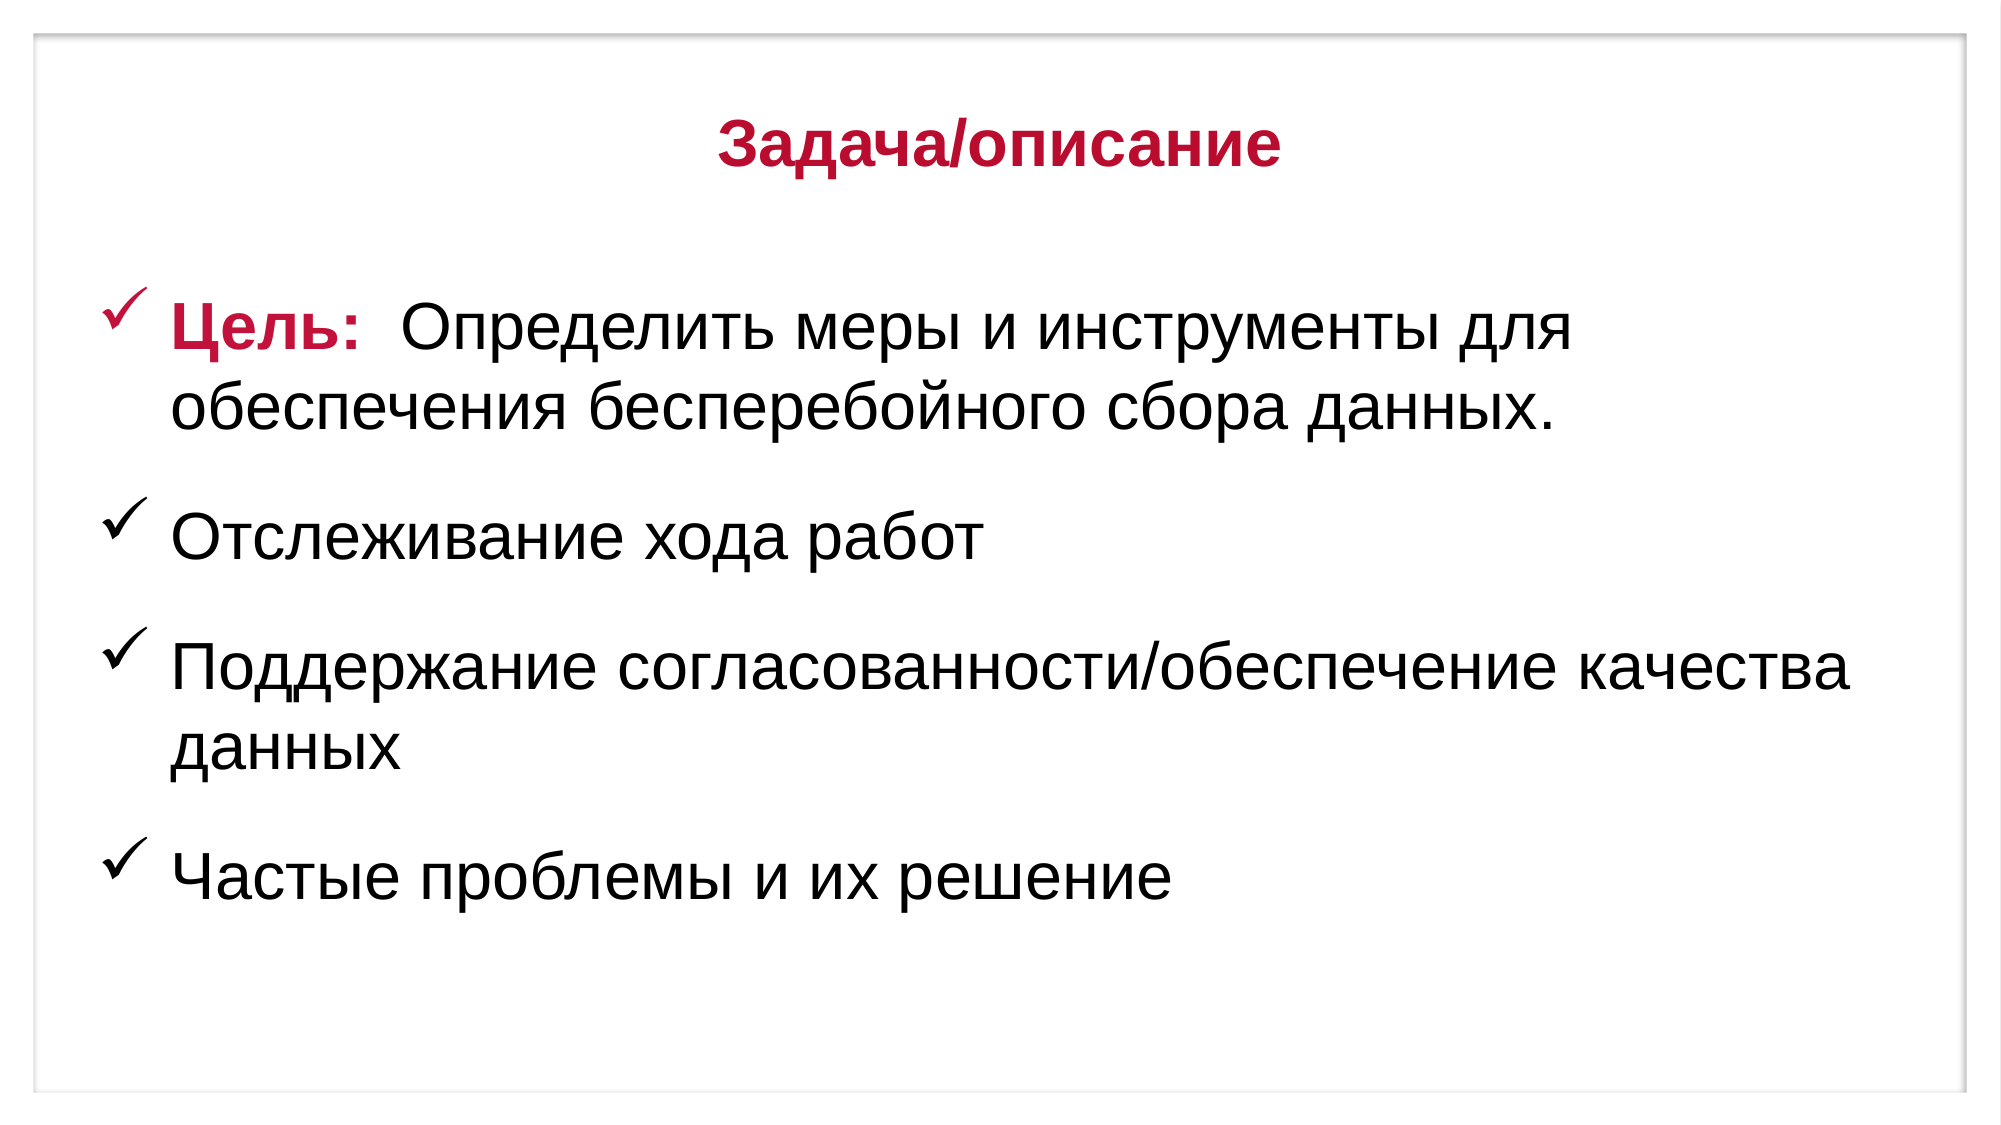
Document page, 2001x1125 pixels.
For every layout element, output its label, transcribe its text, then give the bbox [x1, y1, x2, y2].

title Задача/описание [231, 91, 1769, 188]
subtitle Цель: Определить меры и инструменты для обеспечения бесперебойного сбора данных. Отслеживание хода работ Поддержание согласованности/обеспечение качества данных Частые проблемы и их решение [7, 275, 1962, 1125]
